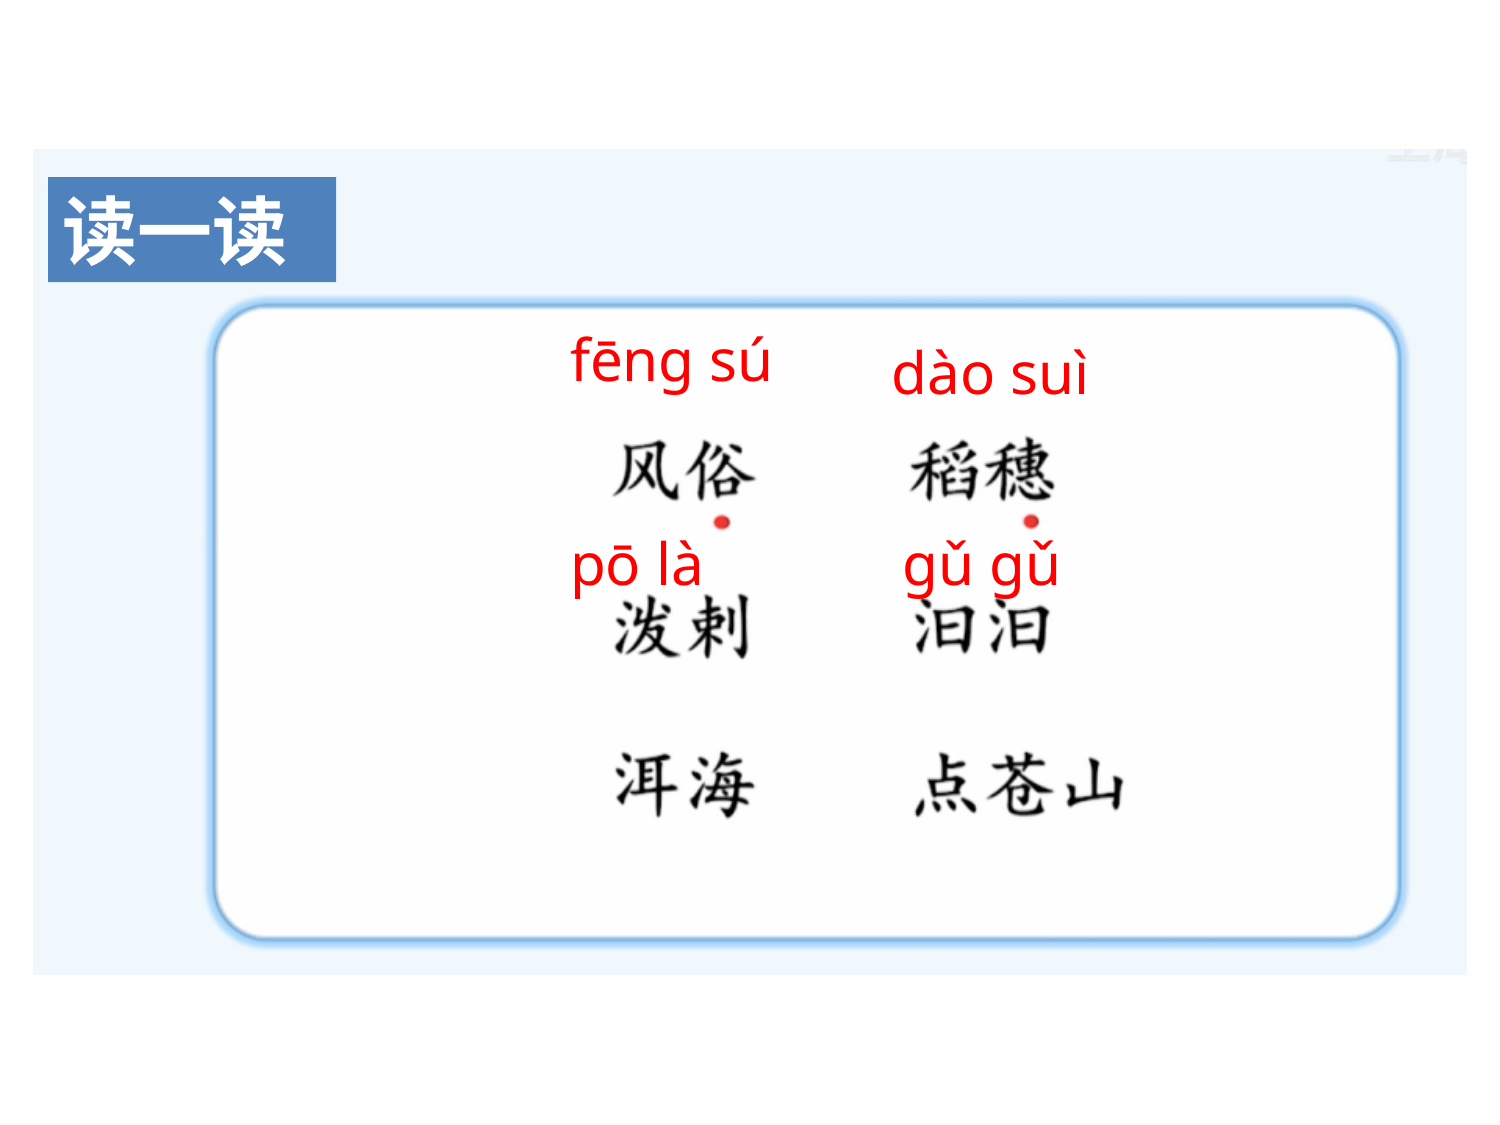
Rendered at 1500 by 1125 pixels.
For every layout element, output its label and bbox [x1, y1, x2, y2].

picture [33, 149, 1467, 976]
